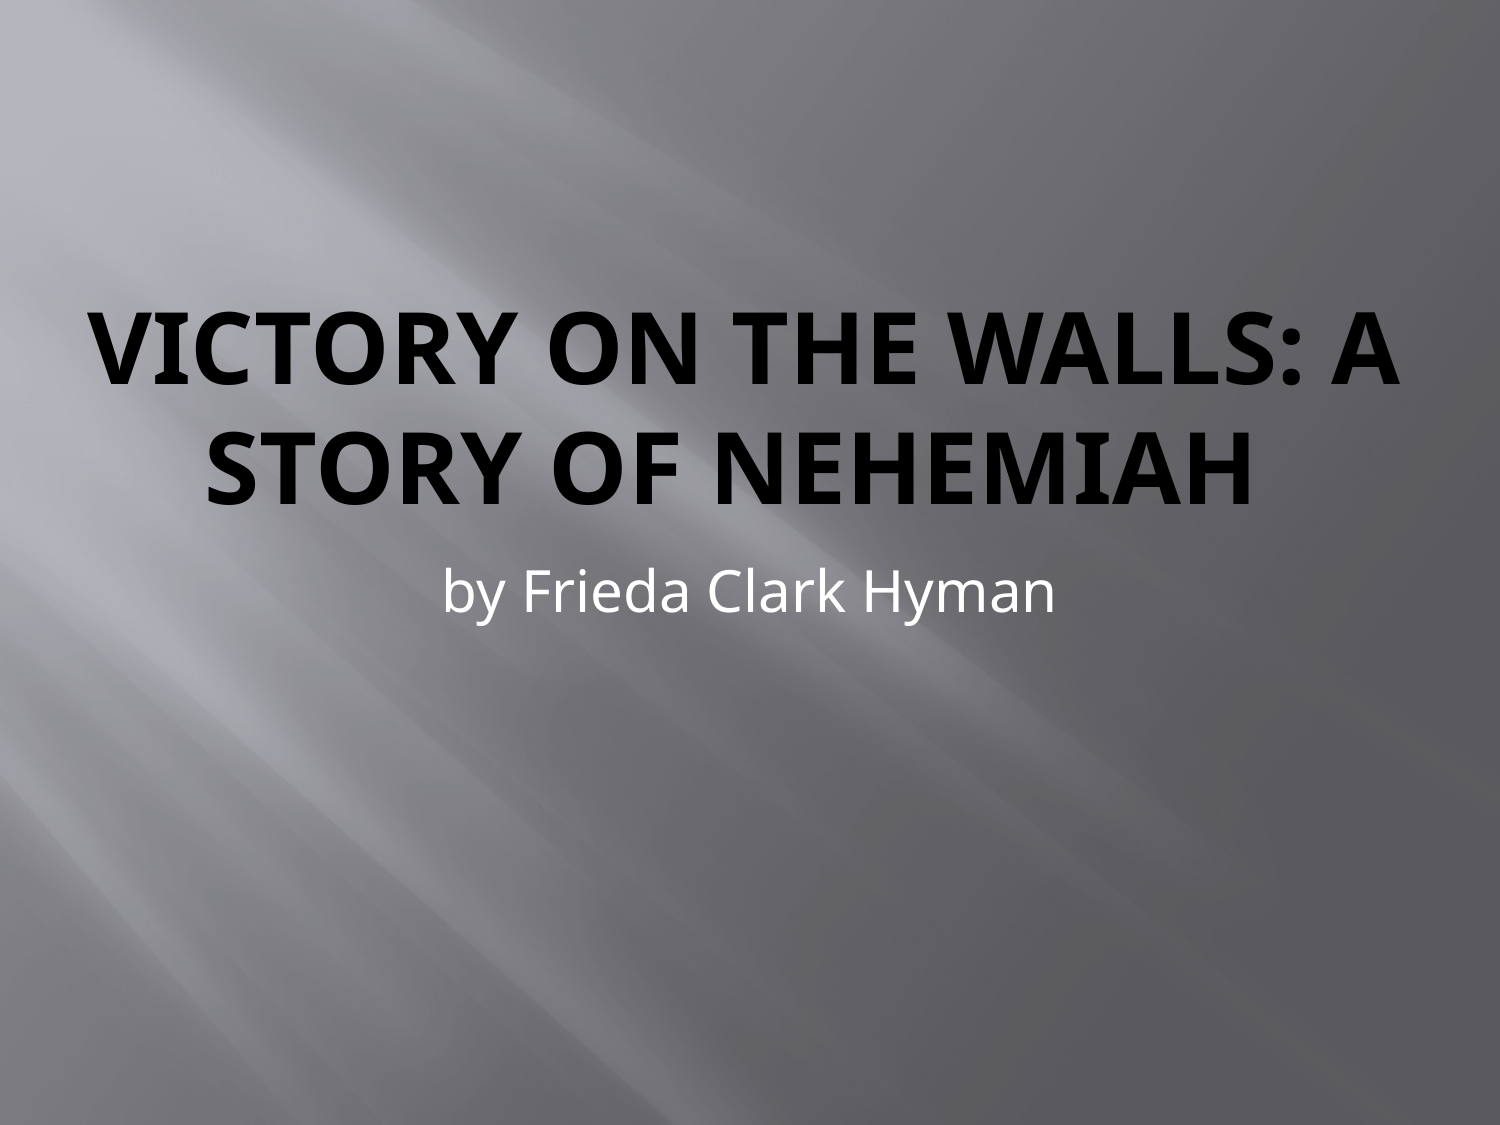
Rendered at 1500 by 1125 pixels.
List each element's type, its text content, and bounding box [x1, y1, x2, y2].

title Victory on the Walls: A Story of Nehemiah [69, 224, 1420, 525]
subtitle by Frieda Clark Hyman [225, 546, 1275, 834]
